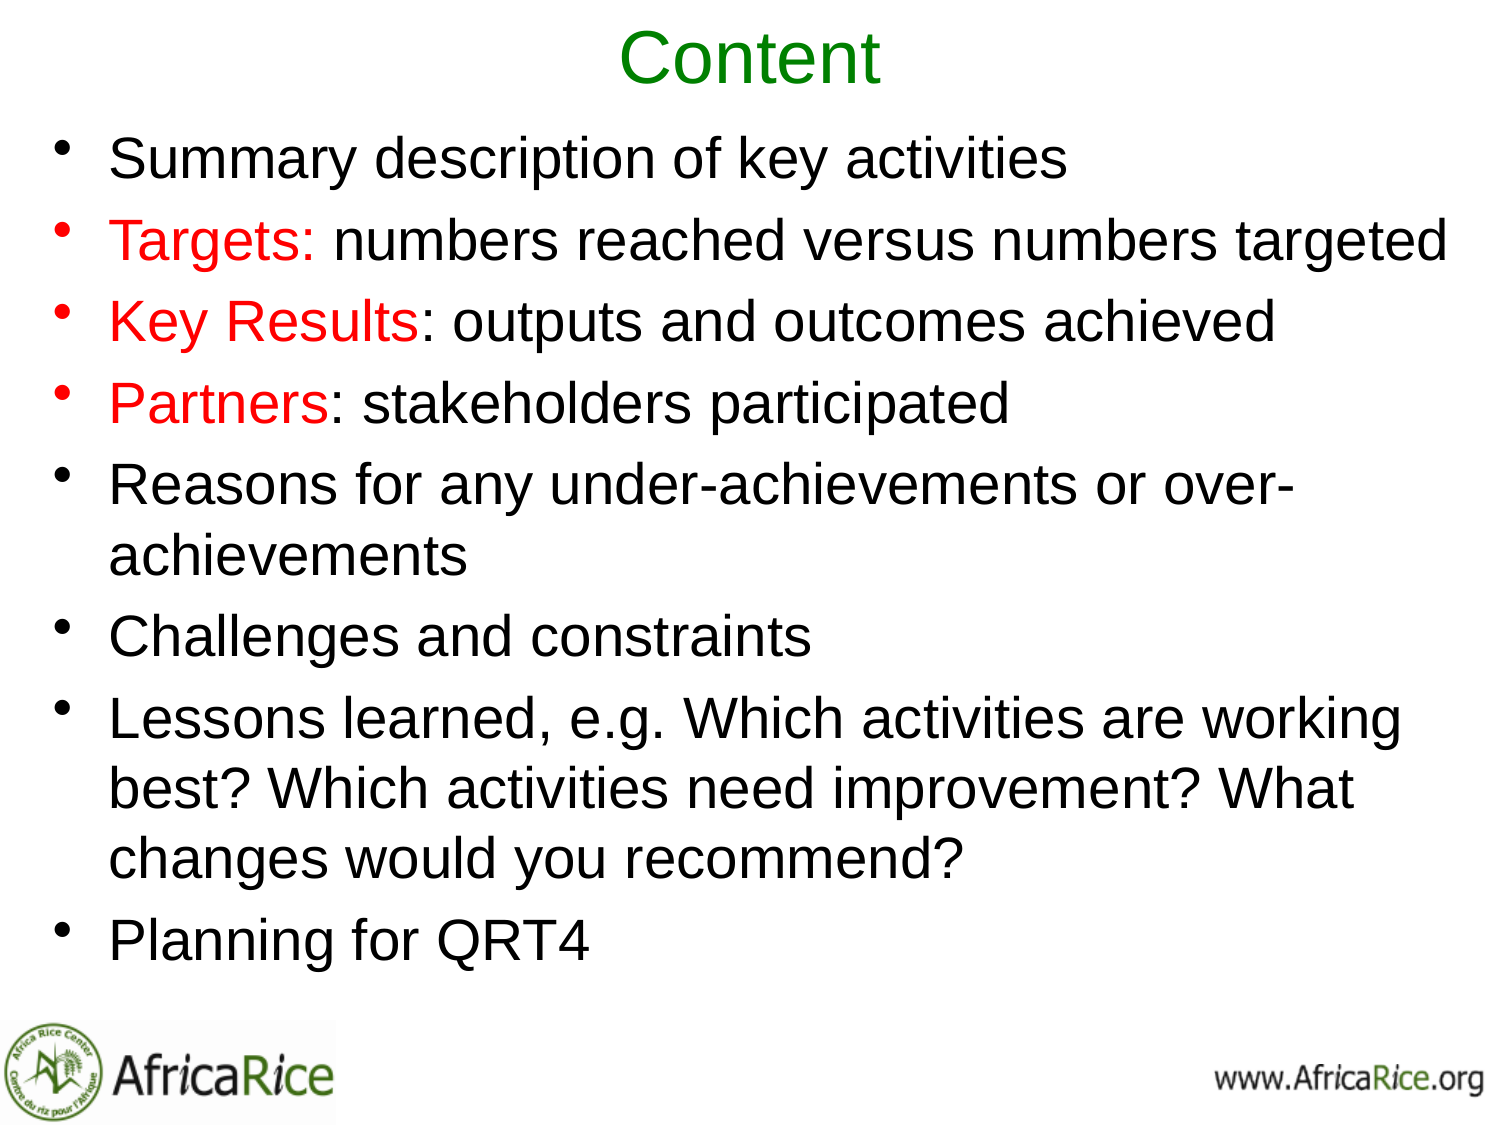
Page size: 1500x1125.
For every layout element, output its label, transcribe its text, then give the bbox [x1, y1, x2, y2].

list Summary description of key activities Targets: numbers reached versus numbers targeted Key Results: outputs and outcomes achieved Partners: stakeholders participated Reasons for any under-achievements or over-achievements Challenges and constraints Lessons learned, e.g. Which activities are working best? Which activities need improvement? What changes would you recommend? Planning for QRT4 [37, 112, 1476, 1010]
picture [1212, 1064, 1488, 1100]
picture [0, 1020, 336, 1125]
title Content [0, 7, 1500, 101]
